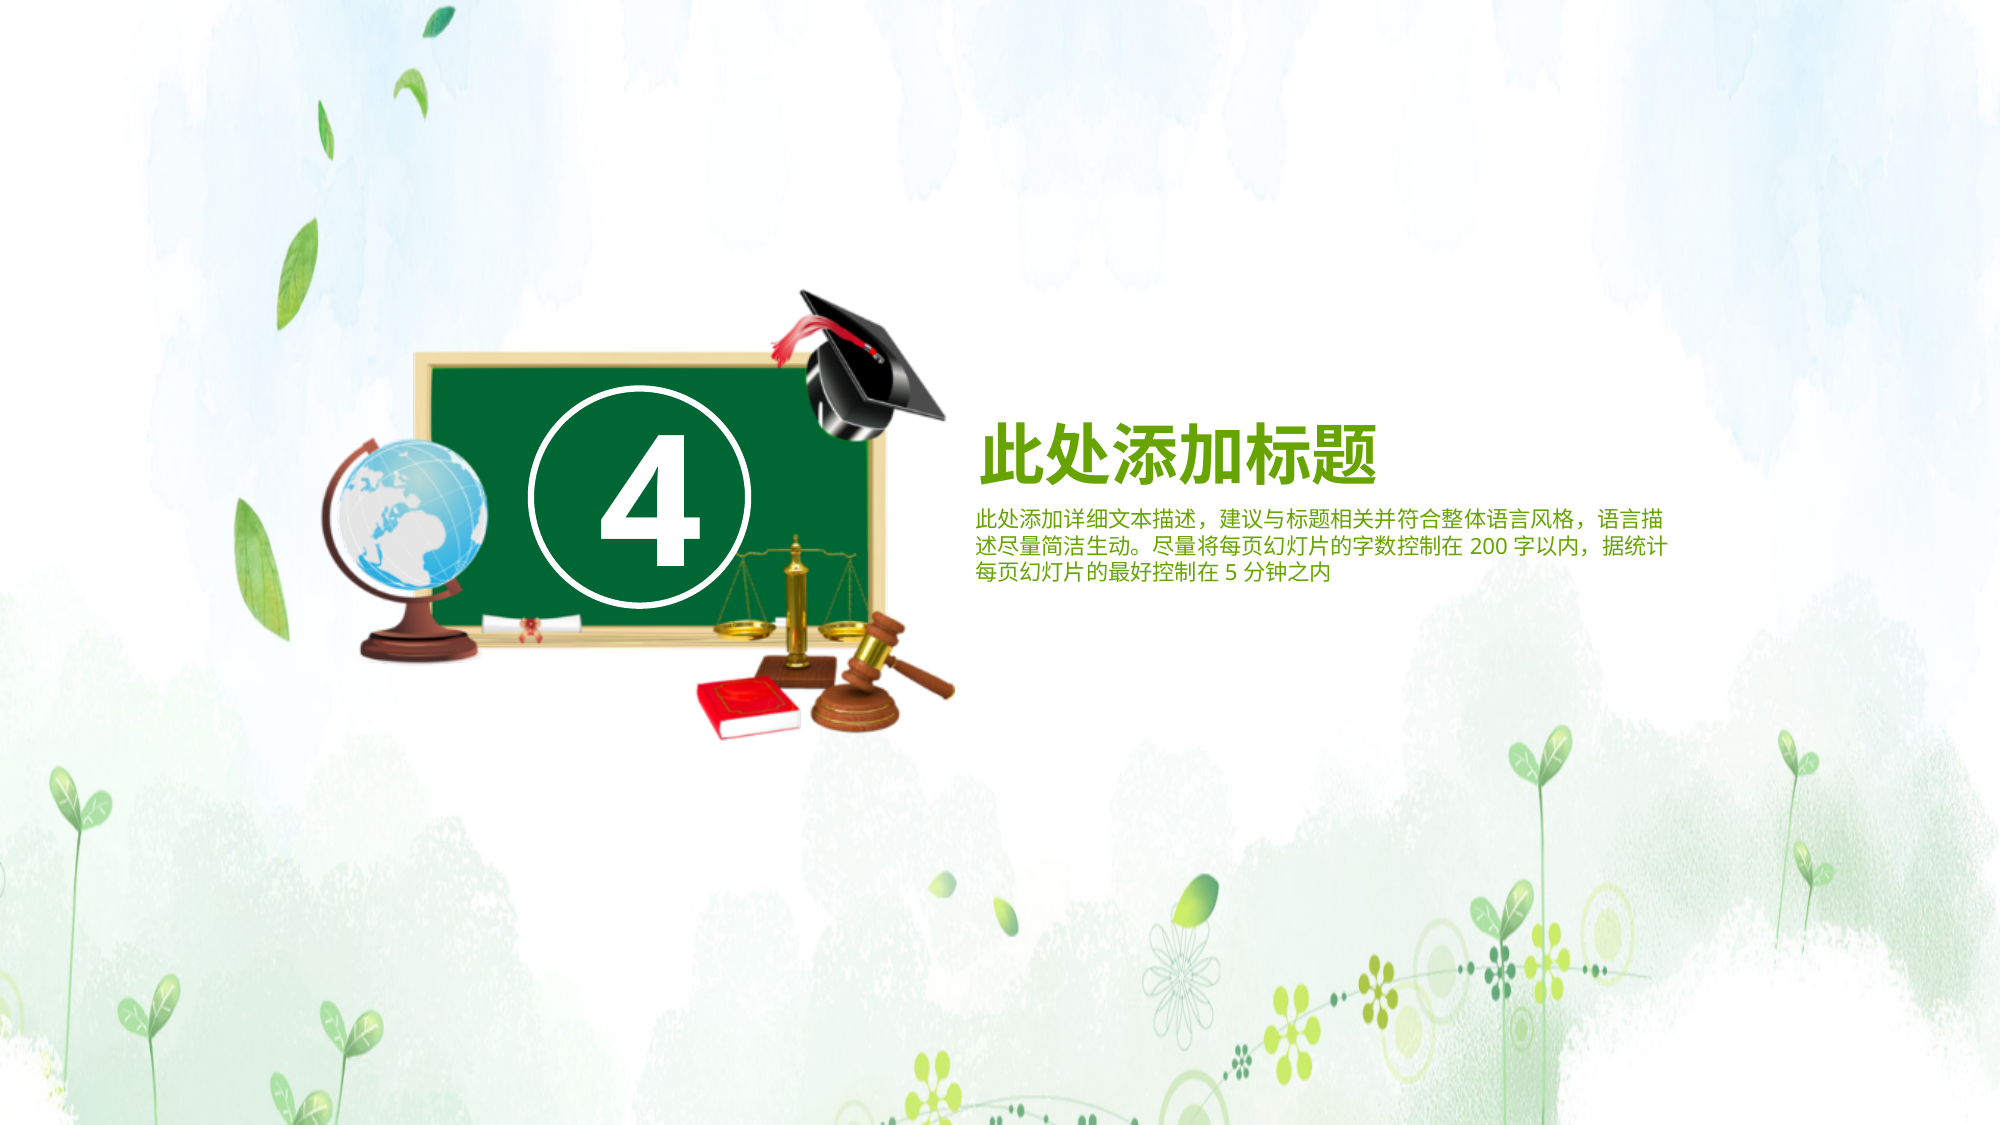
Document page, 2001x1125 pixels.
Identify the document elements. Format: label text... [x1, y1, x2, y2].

picture [0, 0, 2001, 1125]
text_box 此处添加标题 [963, 405, 1394, 500]
text_box 此处添加详细文本描述，建议与标题相关并符合整体语言风格，语言描述尽量简洁生动。尽量将每页幻灯片的字数控制在200字以内，据统计每页幻灯片的最好控制在5分钟之内 [974, 505, 1671, 586]
